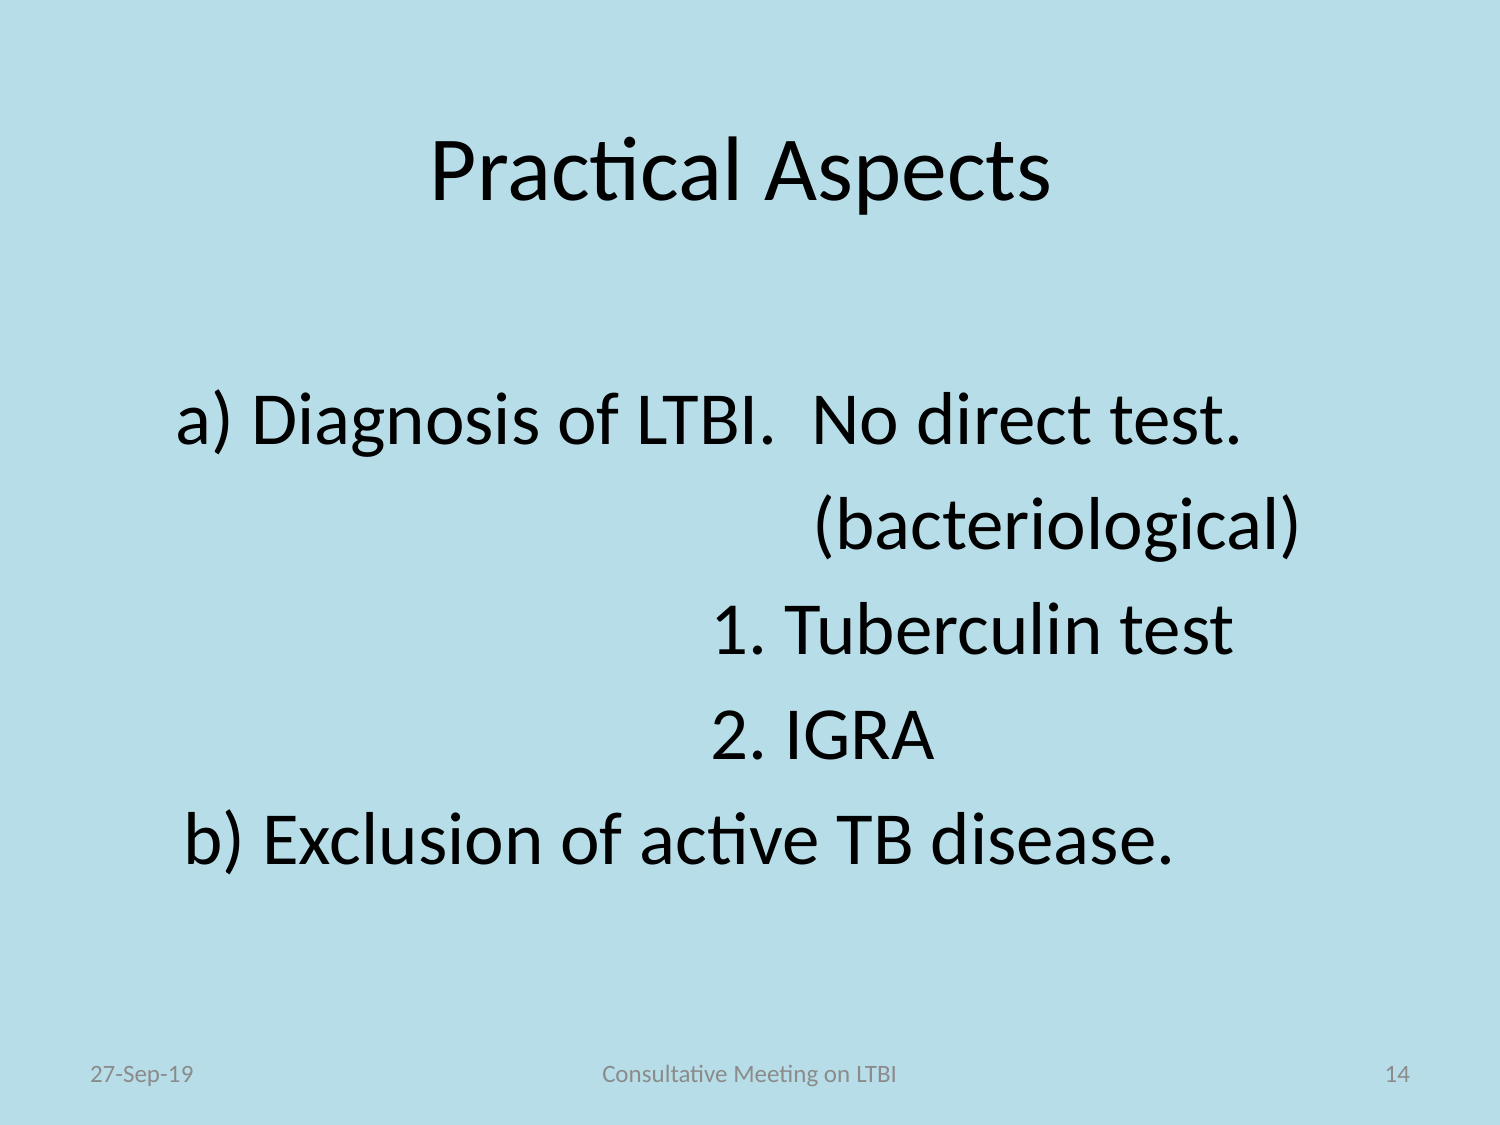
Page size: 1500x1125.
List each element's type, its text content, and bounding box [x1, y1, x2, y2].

title Practical Aspects [73, 63, 1410, 263]
slide_number 27-Sep-19 [75, 1042, 425, 1103]
slide_number 14 [1074, 1042, 1425, 1103]
list a) Diagnosis of LTBI. No direct test. (bacteriological) 1. Tuberculin test 2. IGRA b) Exclusion of active TB disease. [100, 361, 1451, 1105]
footer Consultative Meeting on LTBI [512, 1042, 988, 1103]
